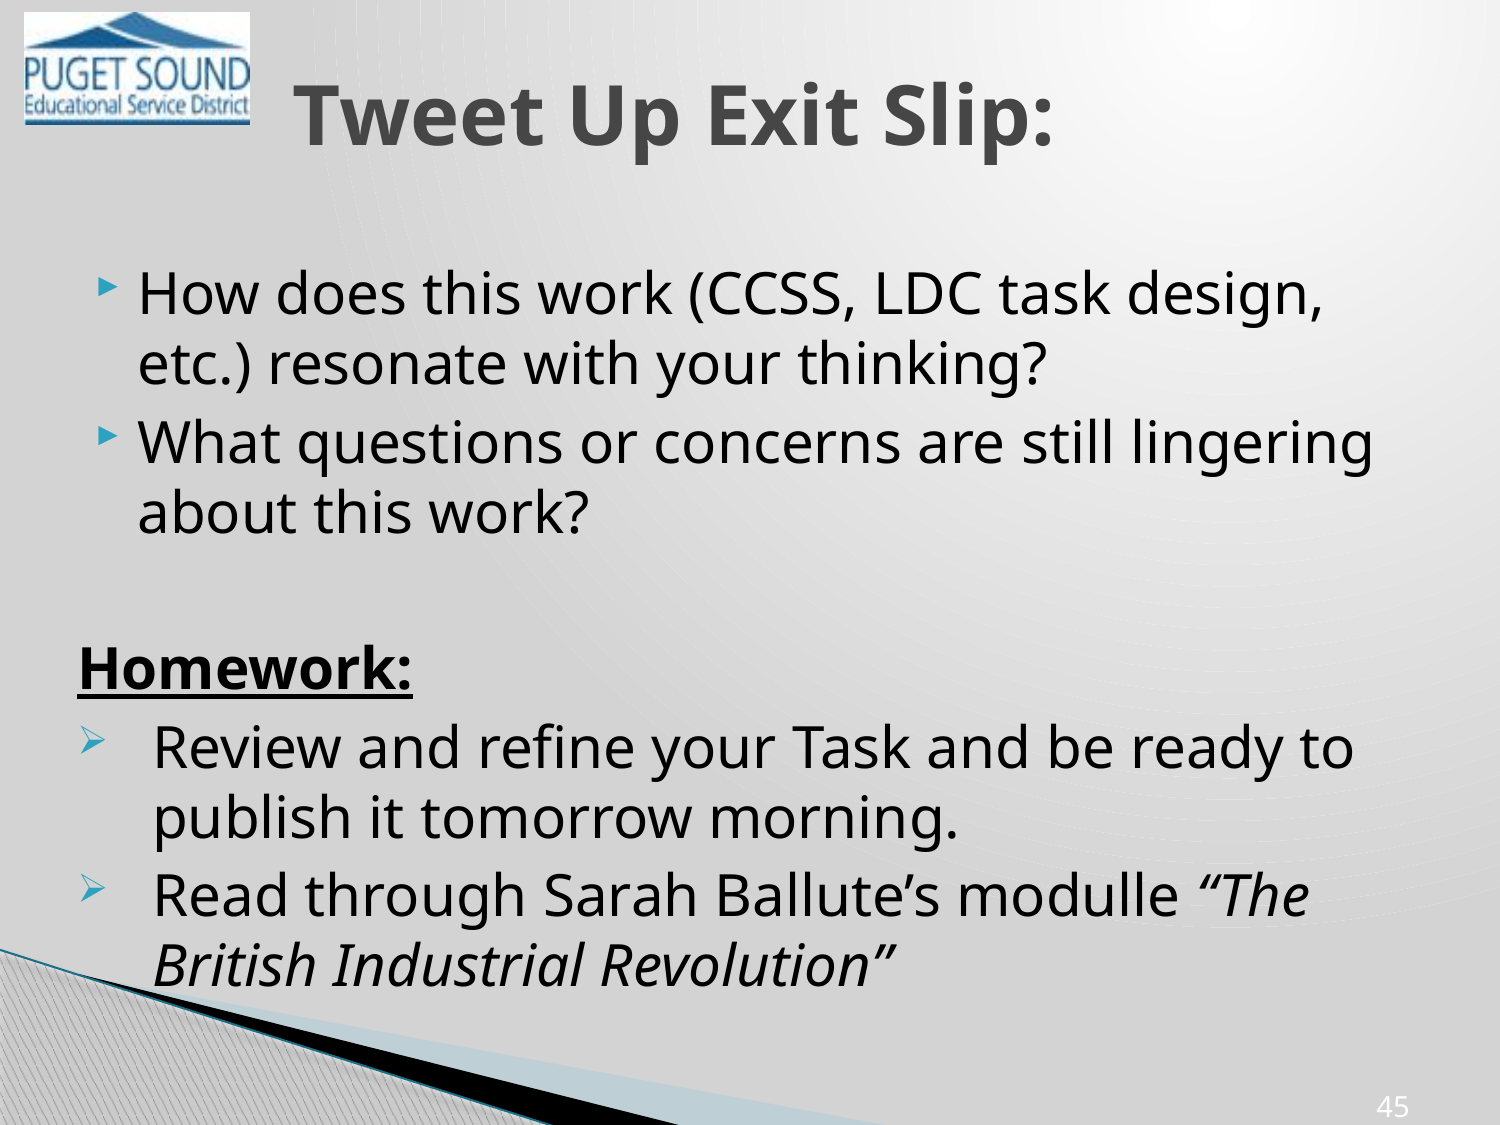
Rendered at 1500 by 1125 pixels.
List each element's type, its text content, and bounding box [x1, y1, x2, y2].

picture [24, 12, 250, 125]
title Tweet Up Exit Slip: [278, 37, 1425, 188]
slide_number 45 [1074, 1081, 1425, 1123]
list How does this work (CCSS, LDC task design, etc.) resonate with your thinking? What questions or concerns are still lingering about this work? Homework: Review and refine your Task and be ready to publish it tomorrow morning. Read through Sarah Ballute’s modulle “The British Industrial Revolution” [62, 170, 1413, 1021]
